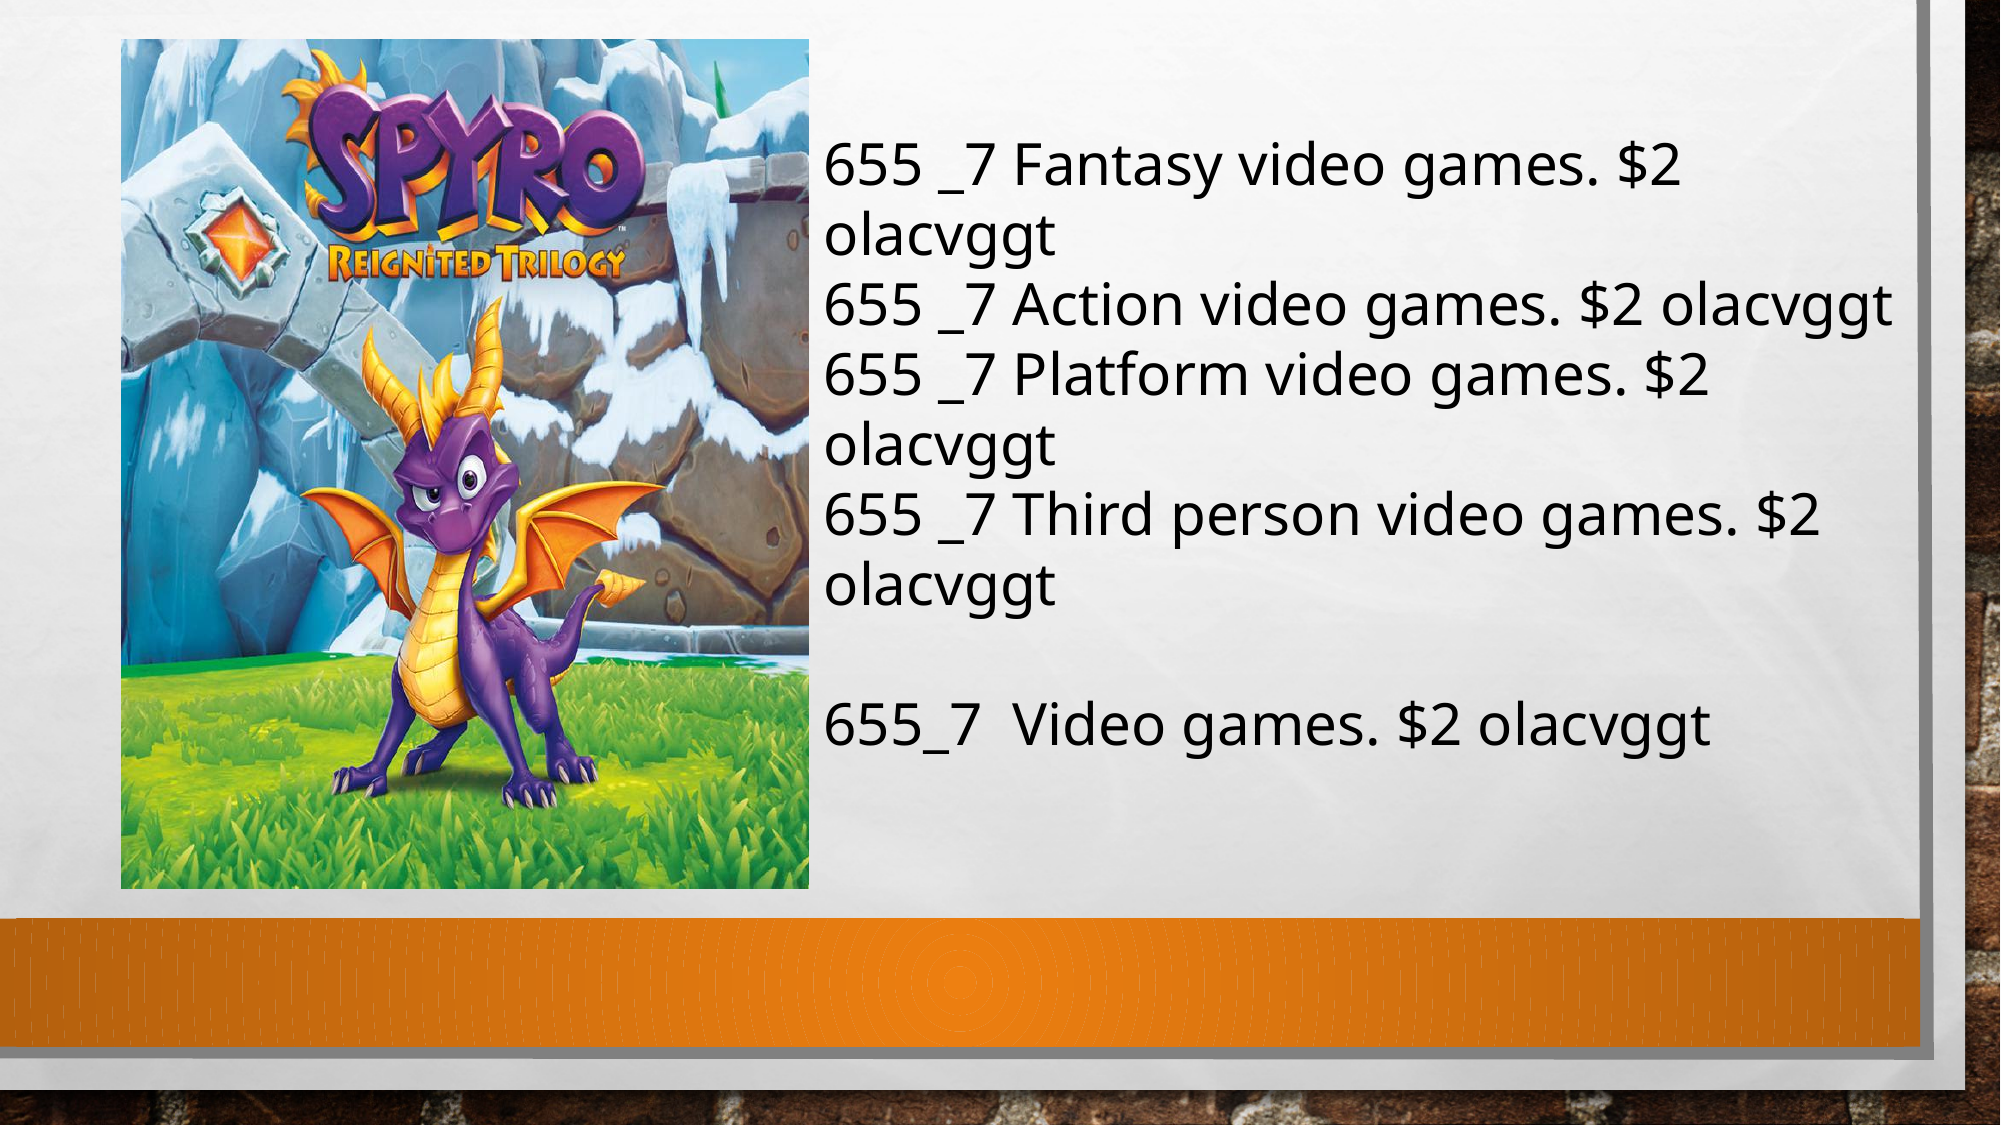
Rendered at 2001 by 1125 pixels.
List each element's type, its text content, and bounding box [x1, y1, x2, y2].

text_box 655 _7 Fantasy video games. $2 olacvggt 655 _7 Action video games. $2 olacvggt 655 _7 Platform video games. $2 olacvggt 655 _7 Third person video games. $2 olacvggt 655_7 Video games. $2 olacvggt [810, 119, 1914, 765]
picture [120, 39, 810, 890]
picture [0, 0, 2000, 1125]
